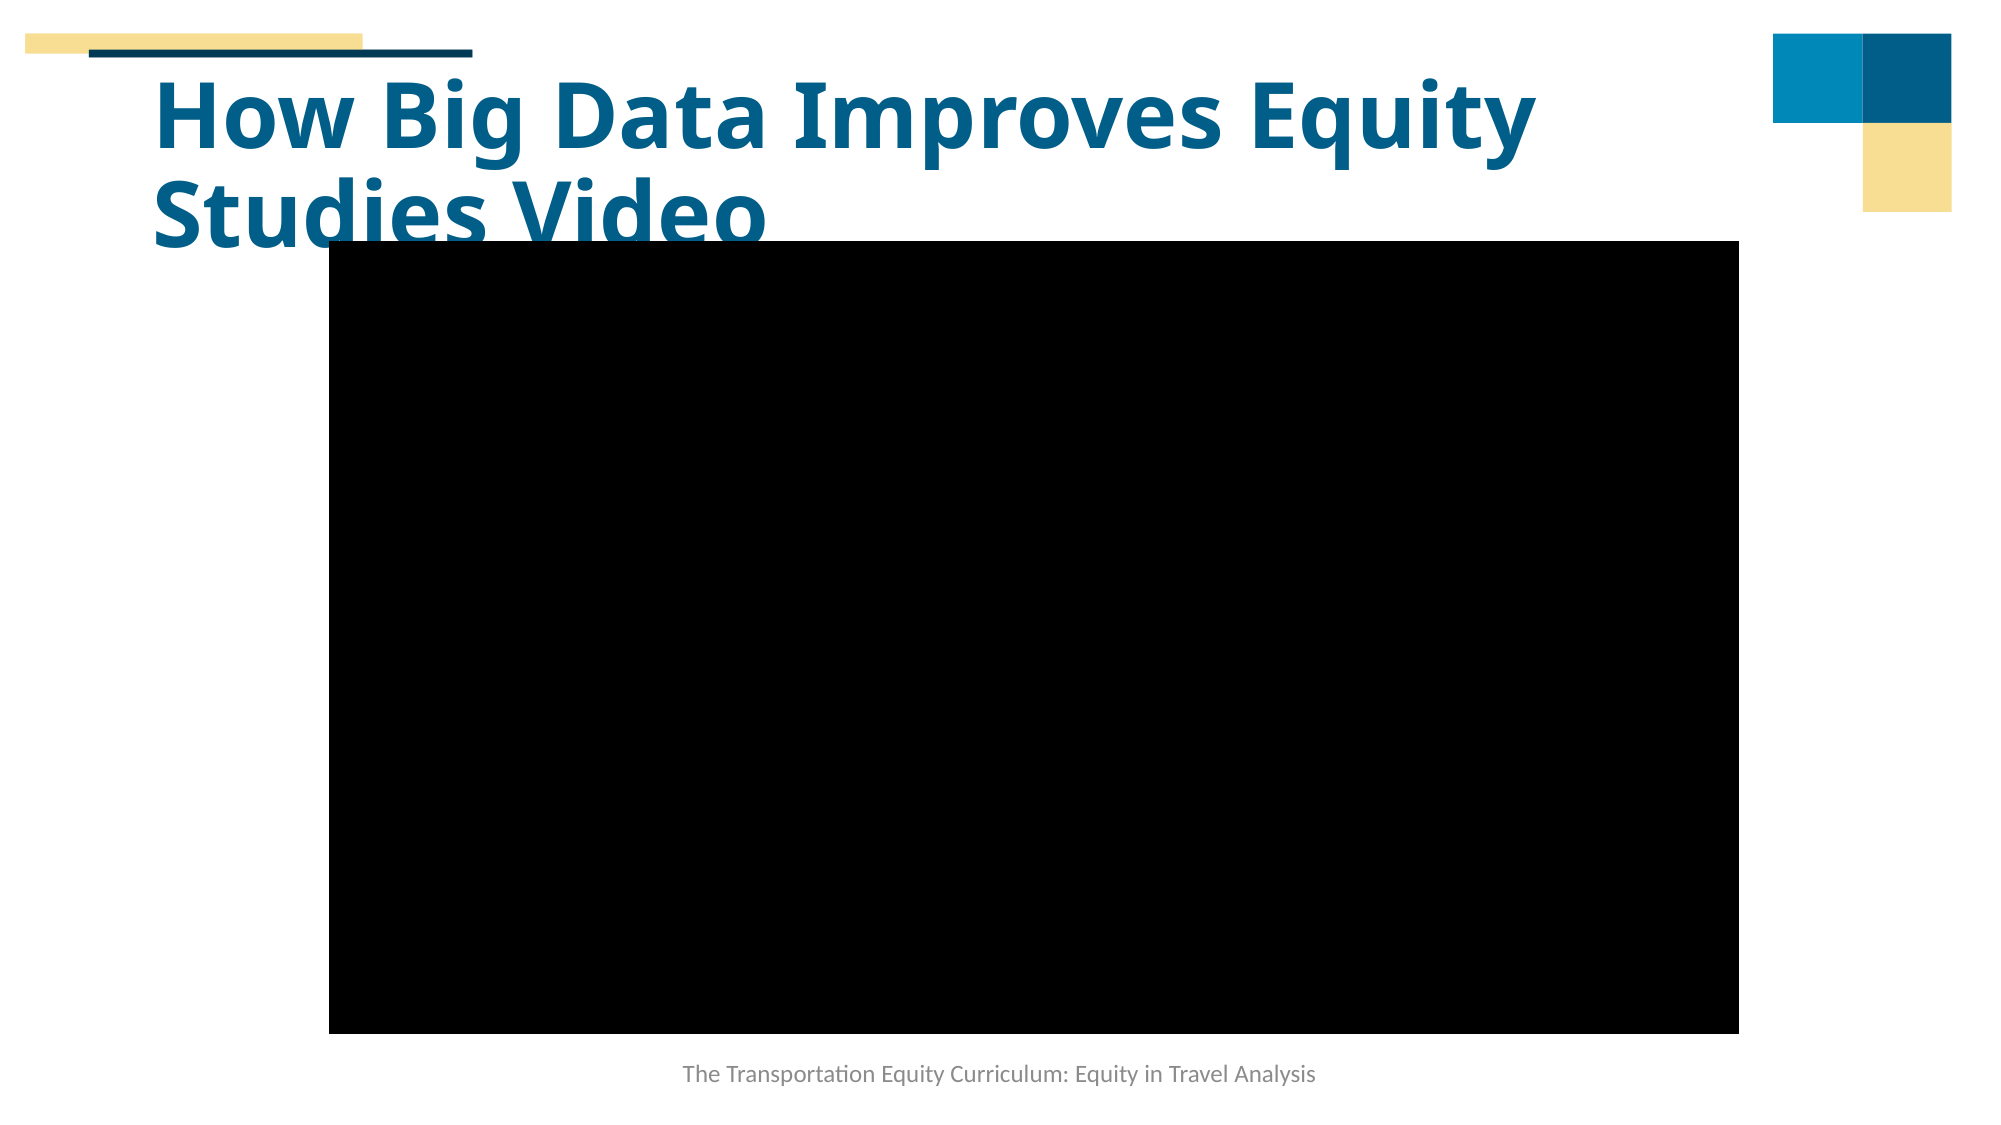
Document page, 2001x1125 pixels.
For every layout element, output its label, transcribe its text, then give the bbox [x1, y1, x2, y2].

title How Big Data Improves Equity Studies Video [137, 59, 1863, 278]
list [328, 240, 1739, 1035]
footer The Transportation Equity Curriculum: Equity in Travel Analysis [662, 1042, 1338, 1103]
